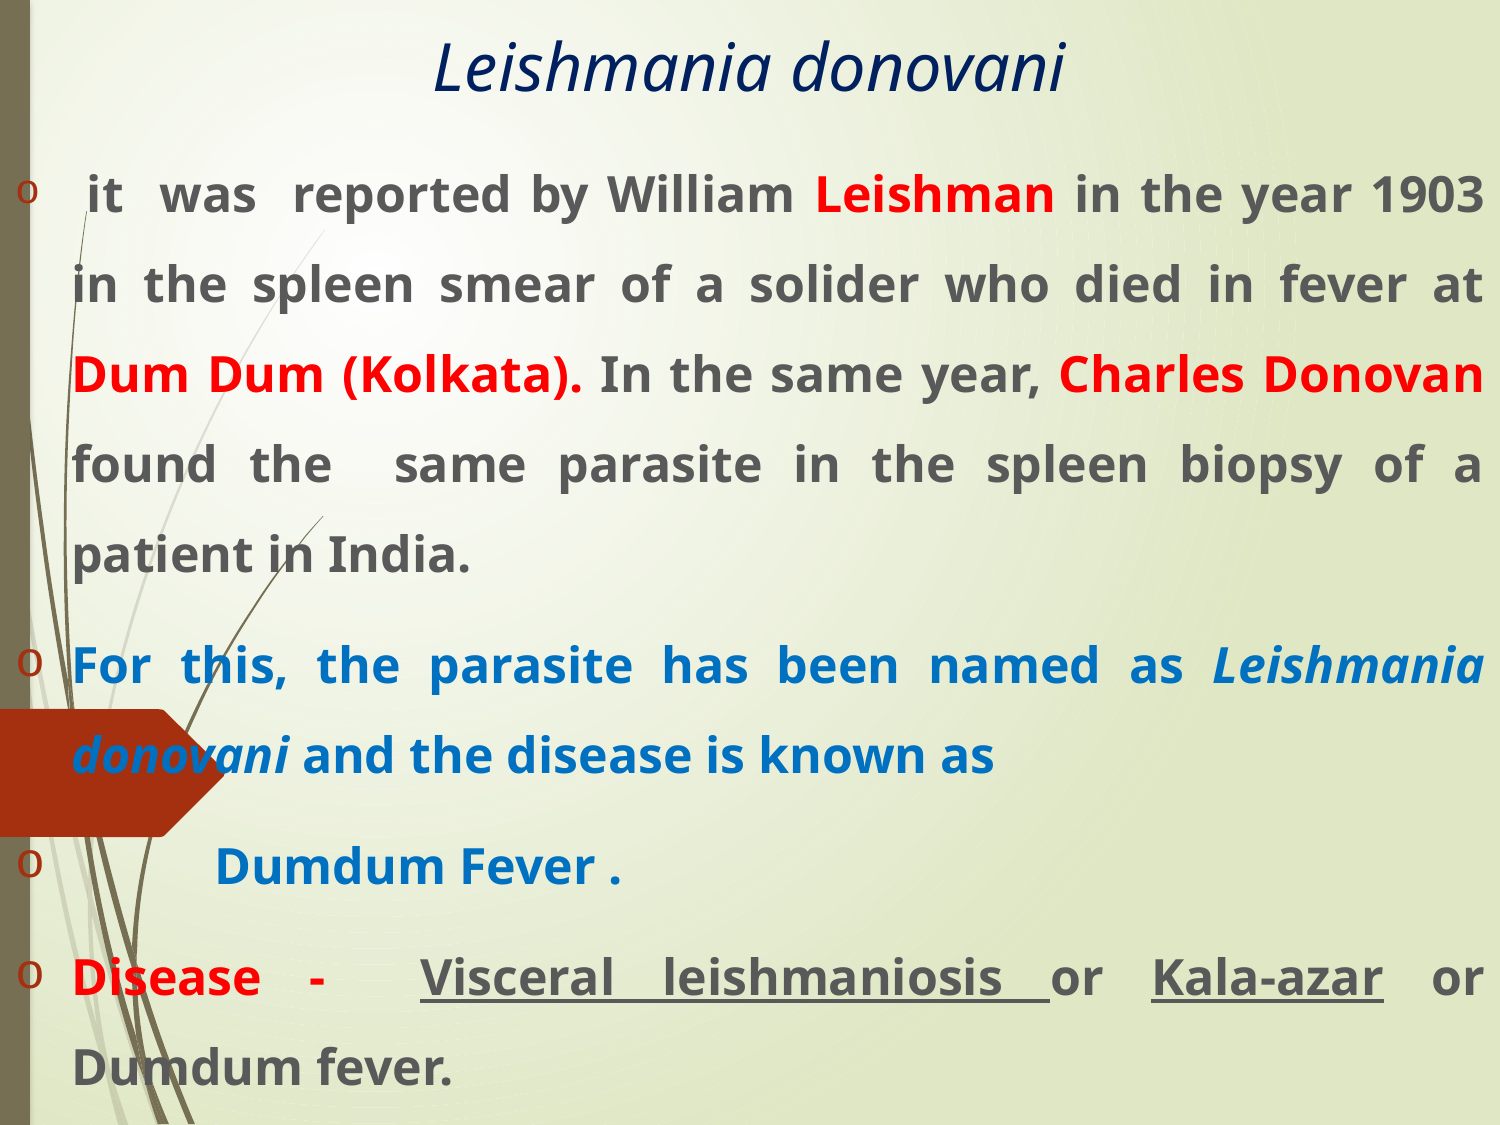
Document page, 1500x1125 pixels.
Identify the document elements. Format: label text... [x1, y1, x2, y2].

title Leishmania donovani [0, 0, 1500, 113]
subtitle it was reported by William Leishman in the year 1903 in the spleen smear of a solider who died in fever at Dum Dum (Kolkata). In the same year, Charles Donovan found the same parasite in the spleen biopsy of a patient in India. For this, the parasite has been named as Leishmania donovani and the disease is known as Dumdum Fever . Disease - Visceral leishmaniosis or Kala-azar or Dumdum fever. [0, 125, 1500, 1125]
